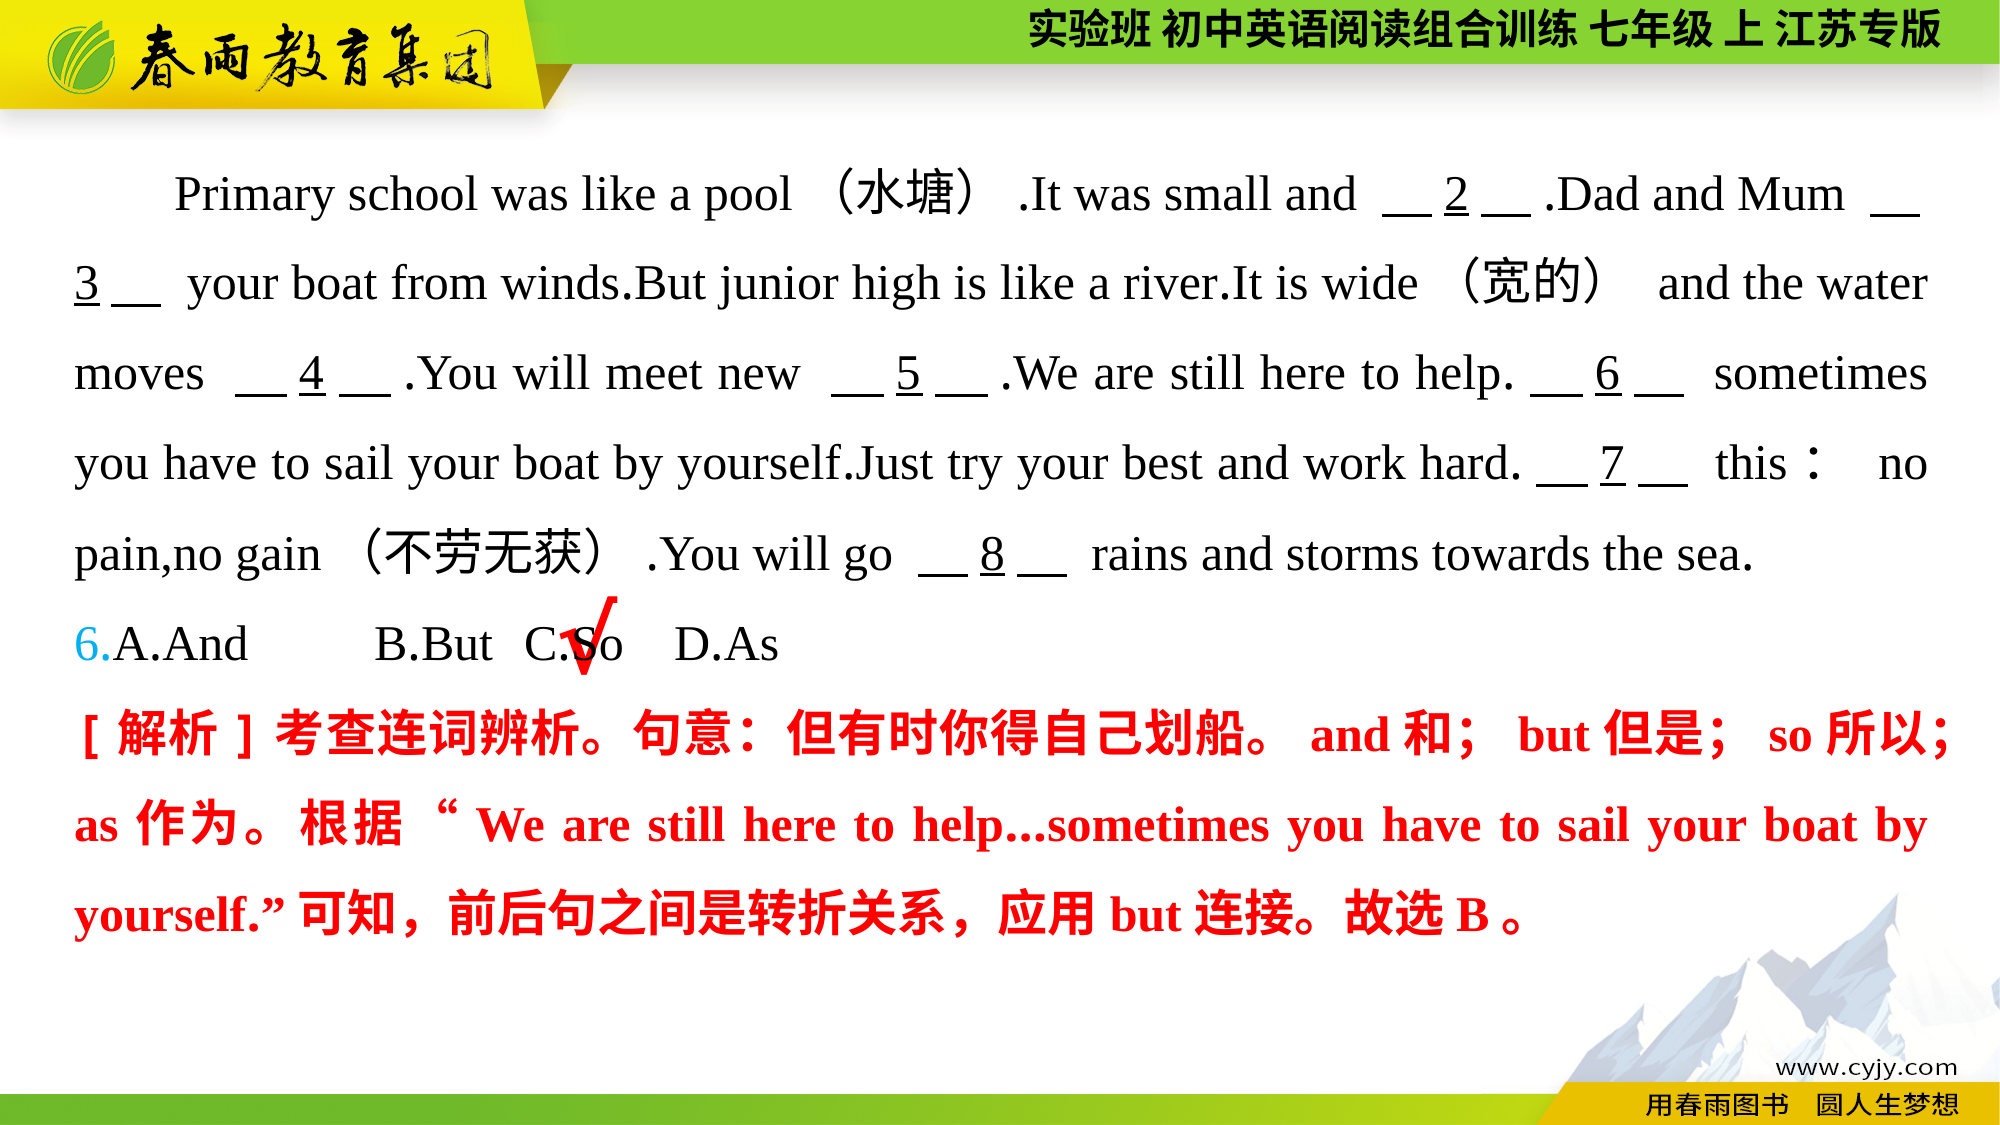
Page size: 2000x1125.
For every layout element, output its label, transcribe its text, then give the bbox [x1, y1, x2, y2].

picture [0, 0, 2000, 1125]
text_box [解析]考查连词辨析。句意：但有时你得自己划船。and和；but但是；so所以；as作为。根据“We are still here to help...sometimes you have to sail your boat by yourself.”可知，前后句之间是转折关系，应用but连接。故选B。 [59, 664, 1944, 950]
list Primary school was like a pool（水塘）.It was small and 2 .Dad and Mum 3 your boat from winds.But junior high is like a river.It is wide（宽的） and the water moves 4 .You will meet new 5 .We are still here to help. 6 sometimes you have to sail your boat by yourself.Just try your best and work hard. 7 this： no pain,no gain（不劳无获）.You will go 8 rains and storms towards the sea. 6.A.And B.But C.So D.As [59, 122, 1944, 664]
